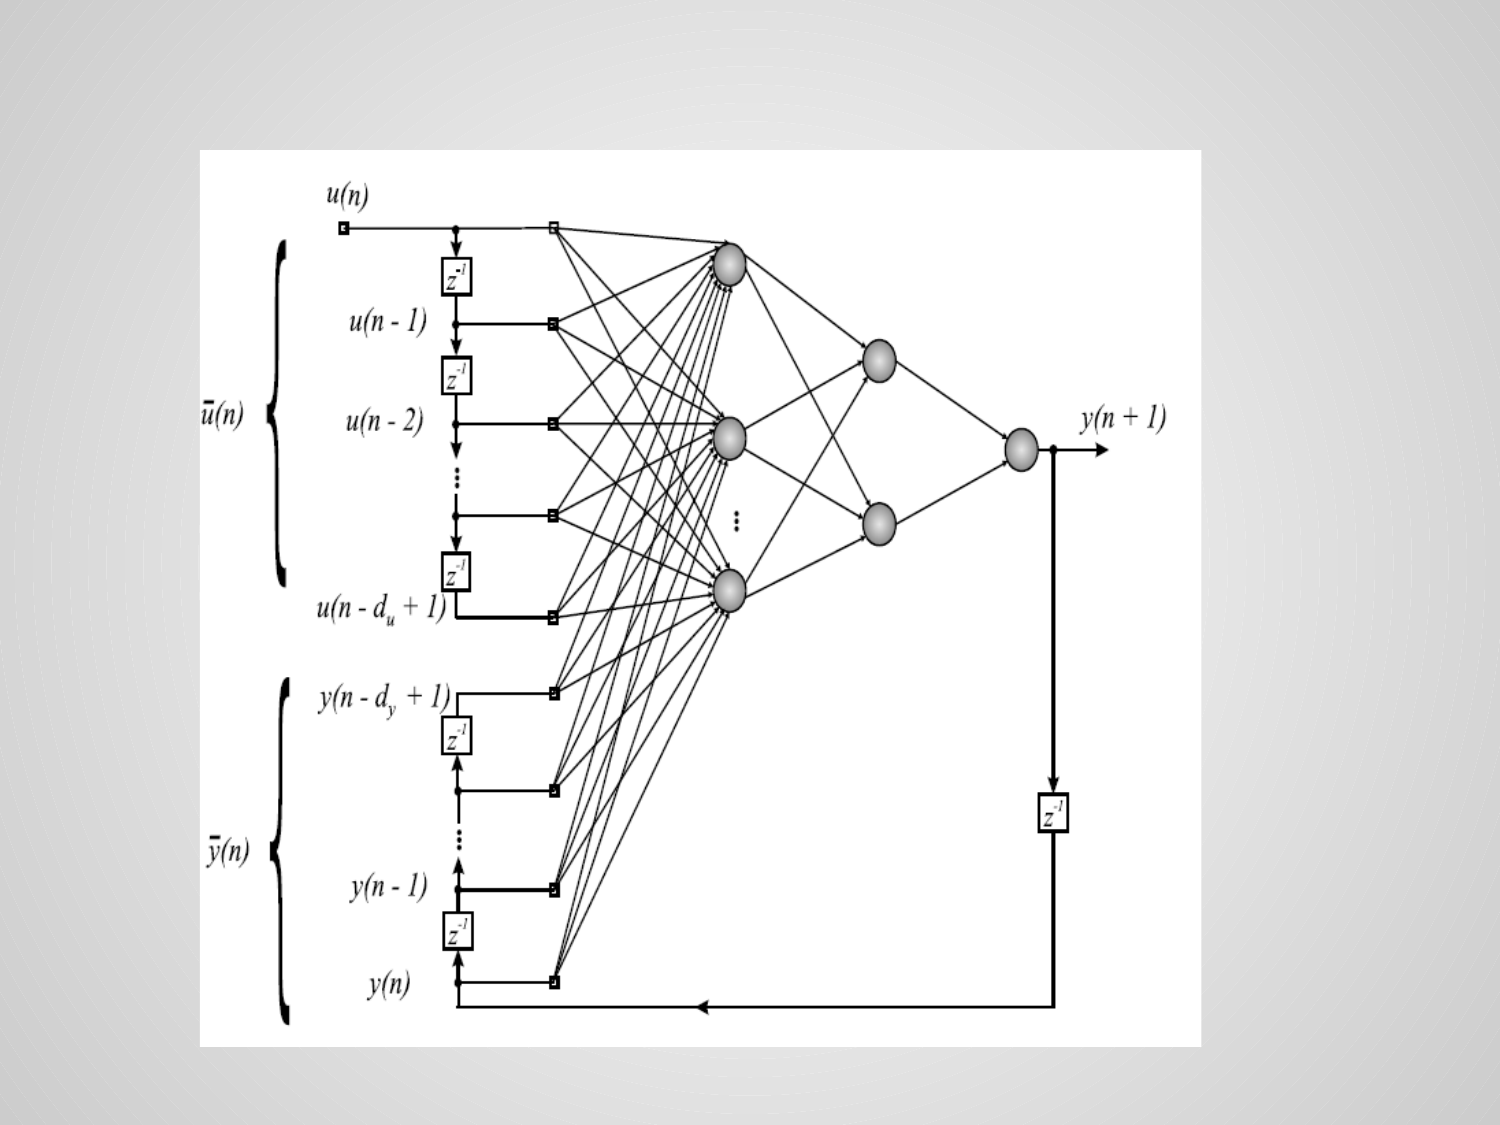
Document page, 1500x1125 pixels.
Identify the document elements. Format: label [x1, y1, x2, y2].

text_box [199, 149, 1202, 1047]
